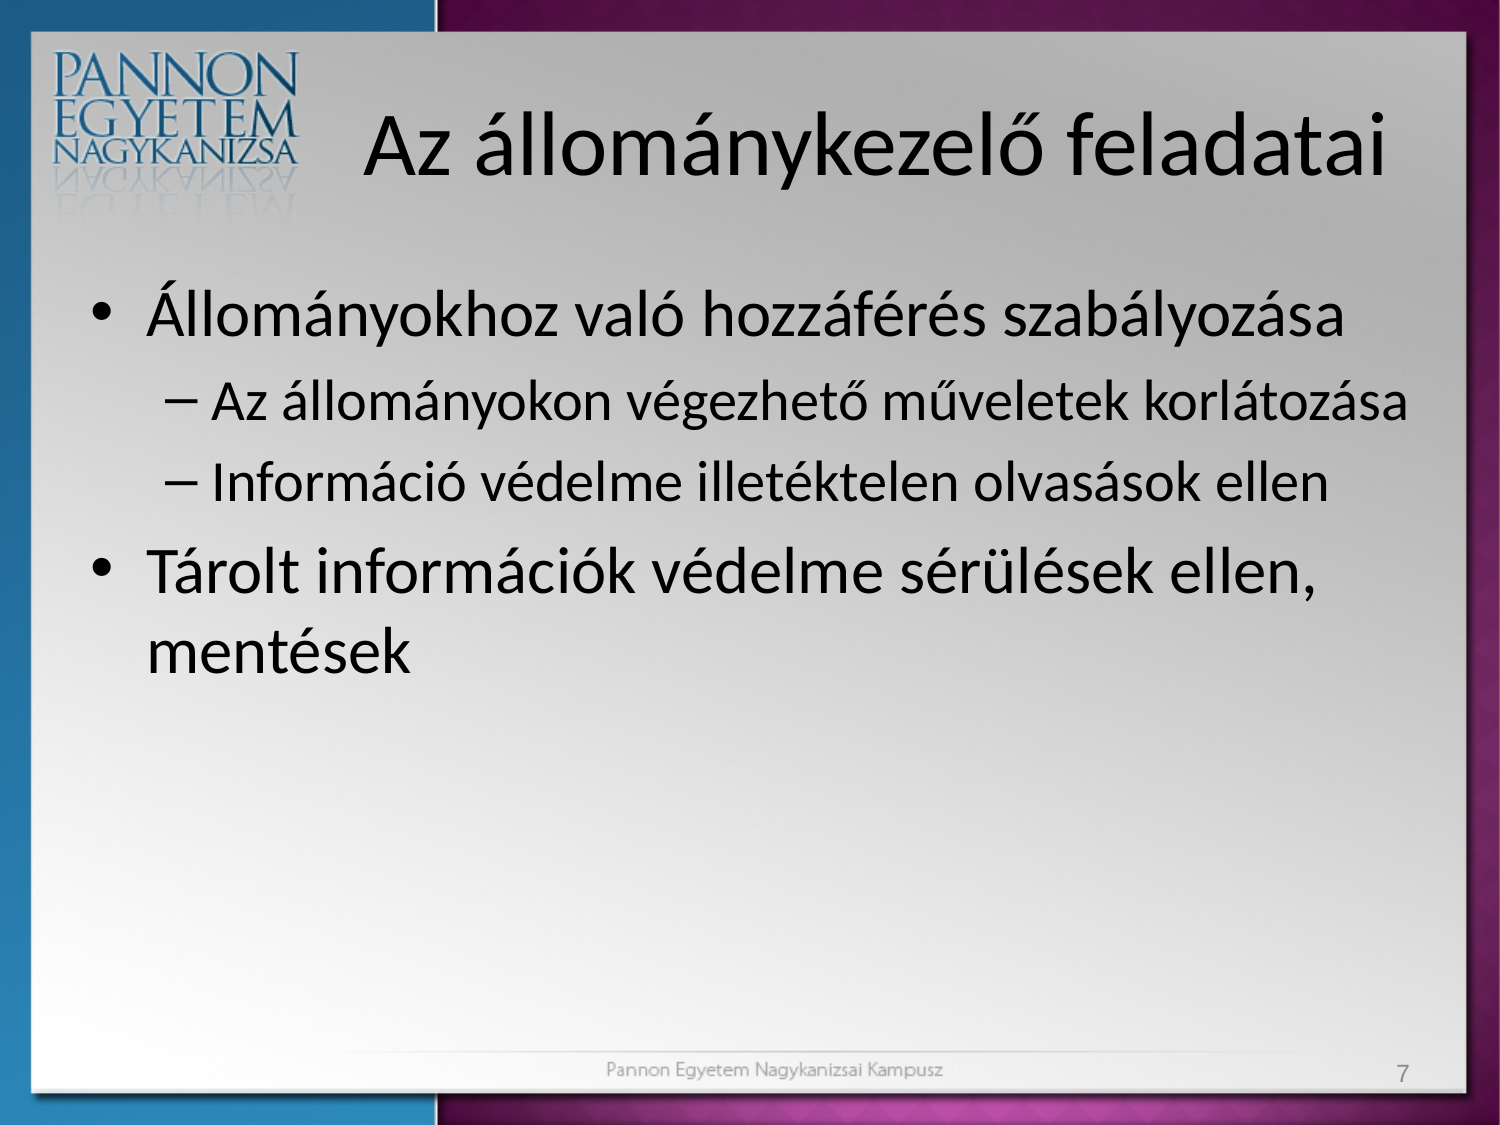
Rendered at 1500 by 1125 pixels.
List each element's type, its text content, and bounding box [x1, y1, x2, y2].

picture [0, 0, 1500, 1125]
title Az állománykezelő feladatai [328, 45, 1425, 233]
slide_number 7 [1074, 1042, 1425, 1103]
list Állományokhoz való hozzáférés szabályozása Az állományokon végezhető műveletek korlátozása Információ védelme illetéktelen olvasások ellen Tárolt információk védelme sérülések ellen, mentések [75, 262, 1425, 1038]
